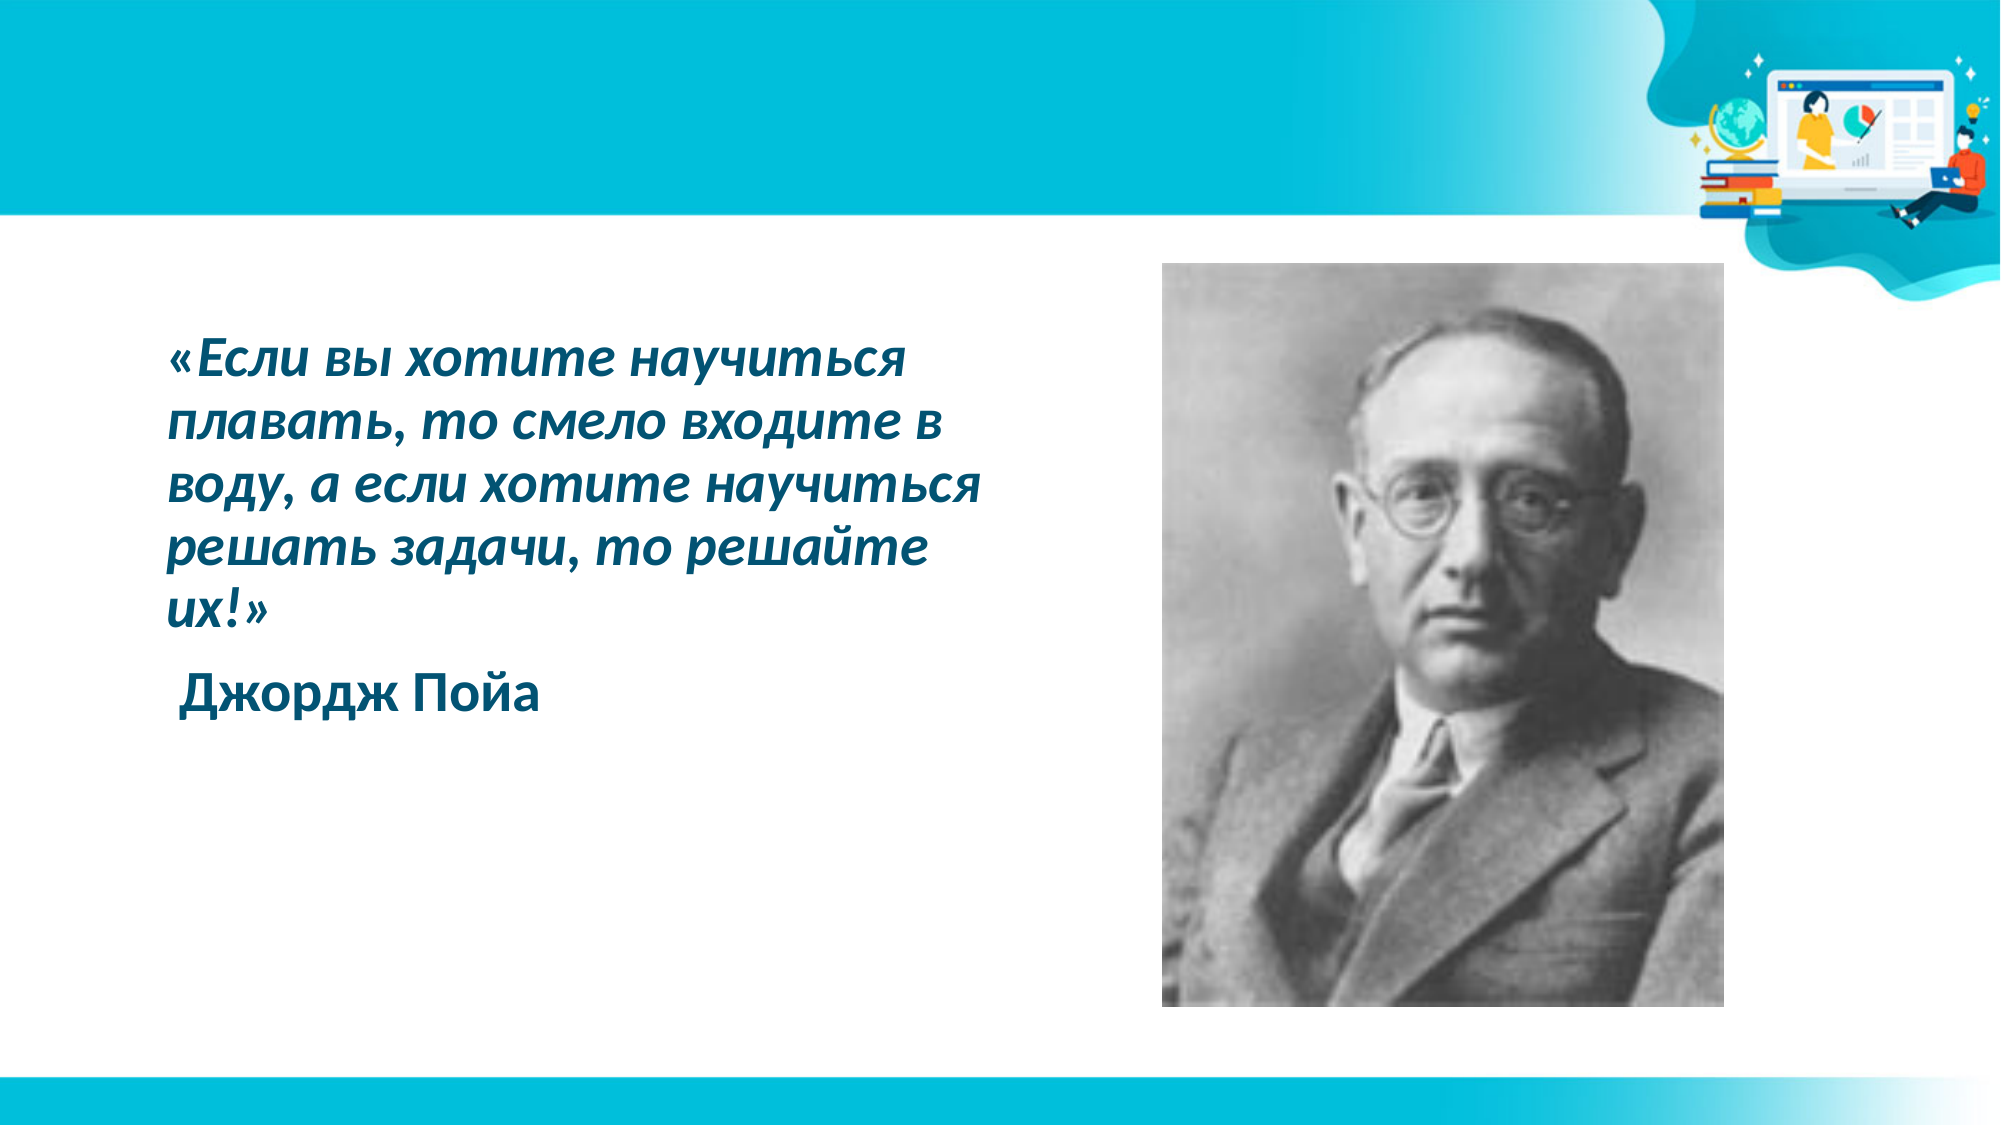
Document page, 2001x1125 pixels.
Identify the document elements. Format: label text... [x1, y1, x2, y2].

list «Если вы хотите научиться плавать, то смело входите в воду, а если хотите научиться решать задачи, то решайте их!» Джордж Пойа [151, 318, 1008, 962]
picture [0, 0, 2001, 1125]
